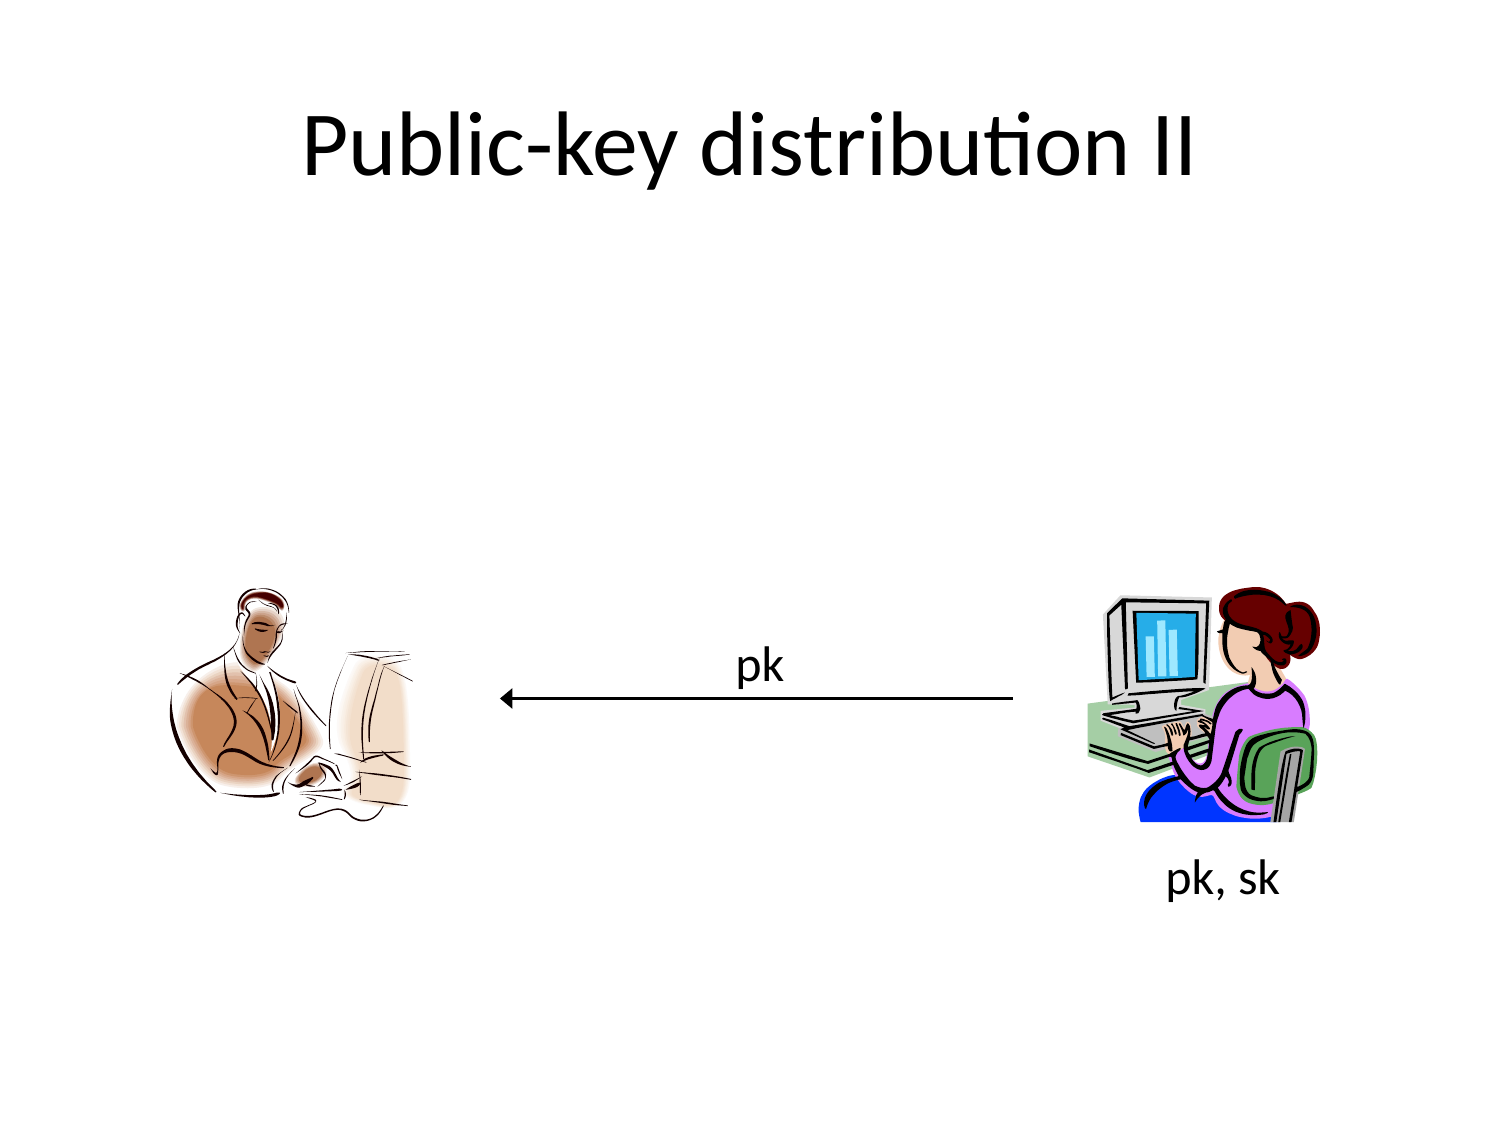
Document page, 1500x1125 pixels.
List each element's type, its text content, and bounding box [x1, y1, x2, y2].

picture [1087, 586, 1321, 825]
text_box pk [720, 624, 800, 697]
picture [162, 586, 414, 825]
title Public-key distribution II [75, 45, 1425, 233]
text_box pk, sk [1150, 836, 1296, 912]
